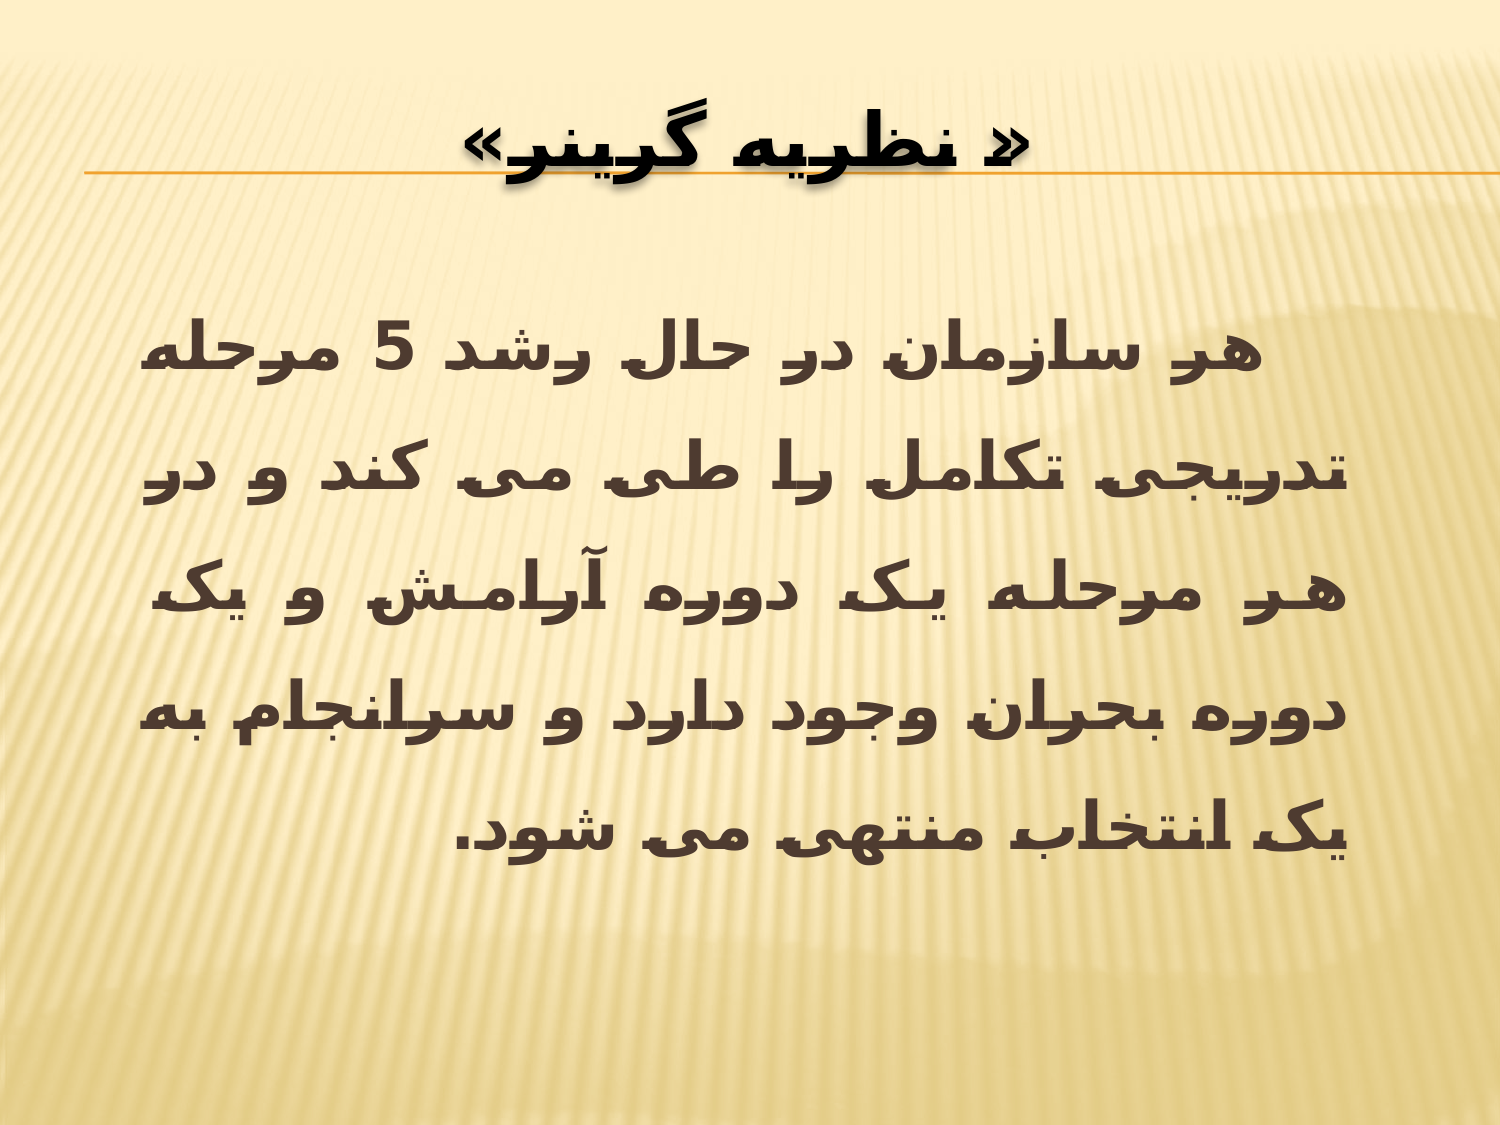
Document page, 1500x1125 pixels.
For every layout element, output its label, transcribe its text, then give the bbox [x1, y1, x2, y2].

title « نظریه گرینر» [171, 42, 1324, 231]
list هر سازمان در حال رشد 5 مرحله تدریجی تکامل را طی می کند و در هر مرحله یک دوره آرامش و یک دوره بحران وجود دارد و سرانجام به یک انتخاب منتهی می شود. [123, 255, 1365, 988]
